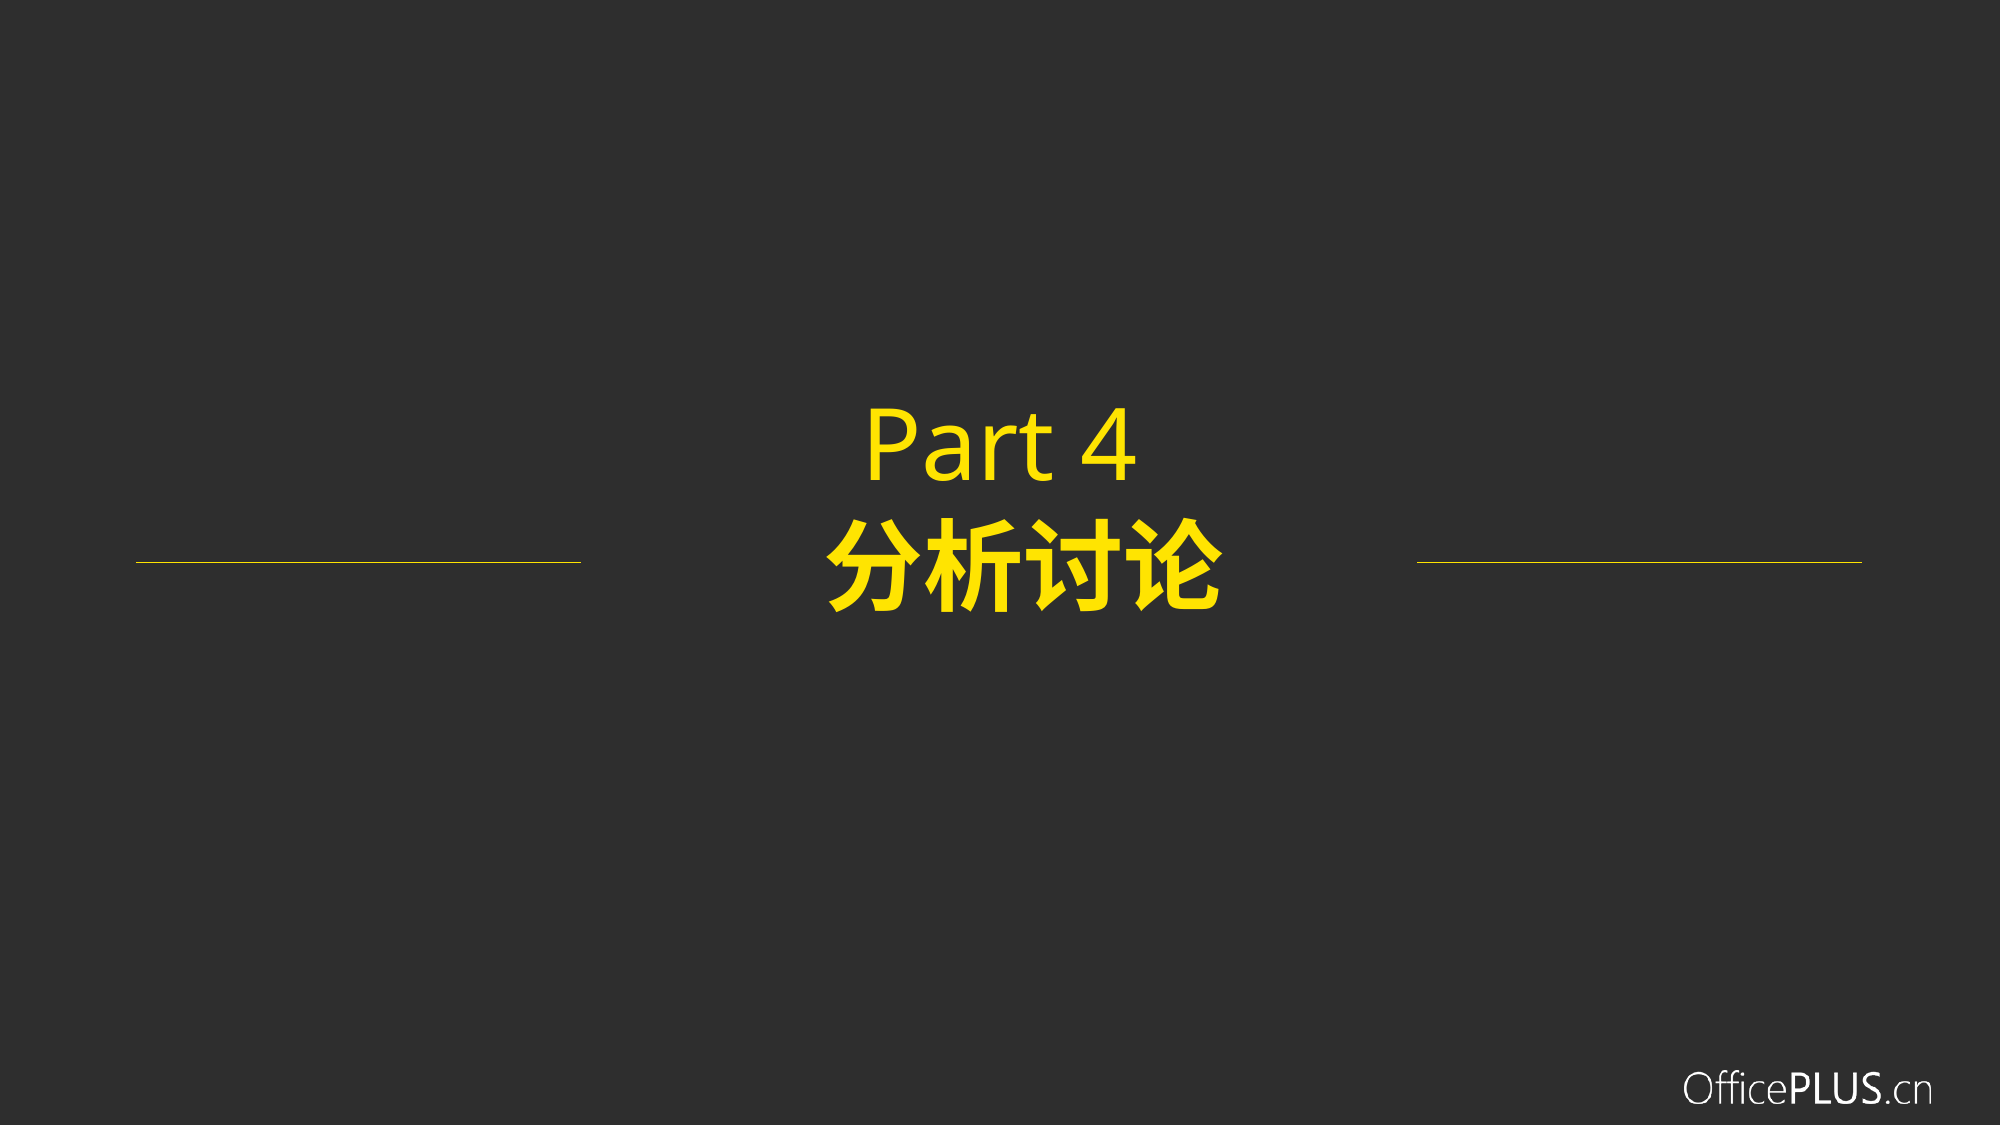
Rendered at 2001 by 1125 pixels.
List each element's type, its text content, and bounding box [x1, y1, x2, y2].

picture [1684, 1070, 1931, 1104]
text_box Part 4 [846, 372, 1154, 508]
text_box 分析讨论 [761, 495, 1238, 631]
